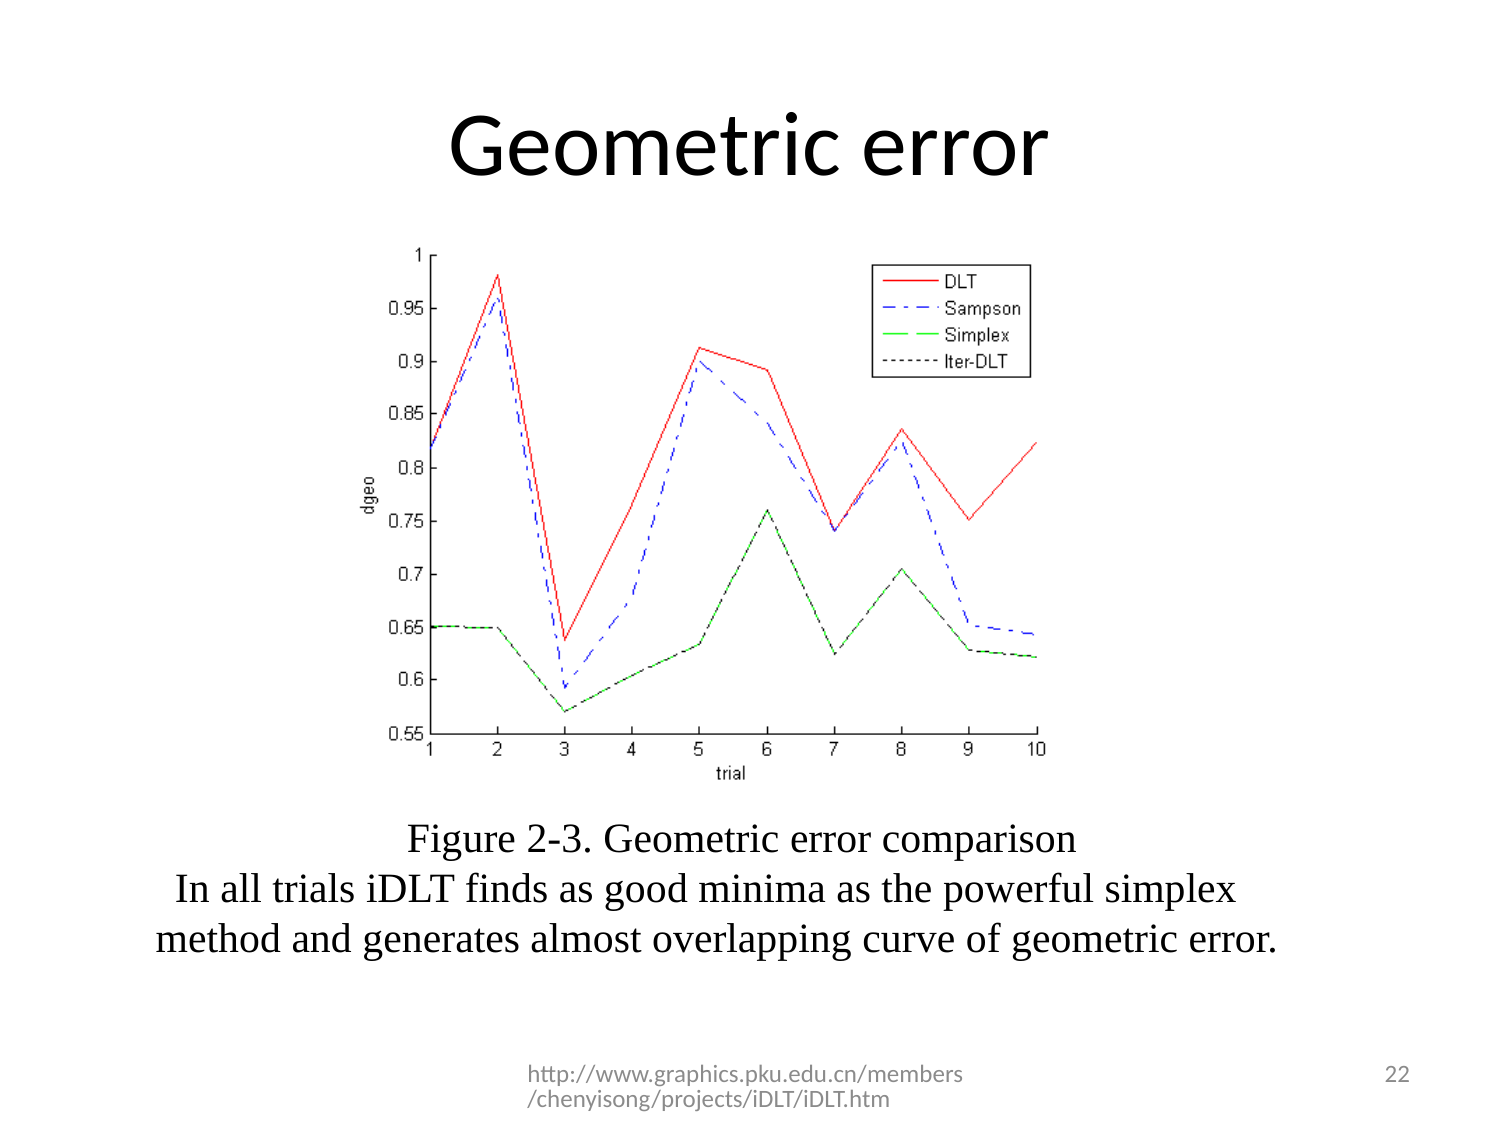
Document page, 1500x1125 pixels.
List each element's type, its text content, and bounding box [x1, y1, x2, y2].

text_box Figure 2-3. Geometric error comparison In all trials iDLT finds as good minima as the powerful simplex method and generates almost overlapping curve of geometric error. [140, 802, 1325, 968]
slide_number 22 [1074, 1042, 1425, 1103]
title Geometric error [75, 45, 1425, 233]
picture [327, 210, 1111, 798]
footer http://www.graphics.pku.edu.cn/members/chenyisong/projects/iDLT/iDLT.htm [512, 1042, 988, 1103]
